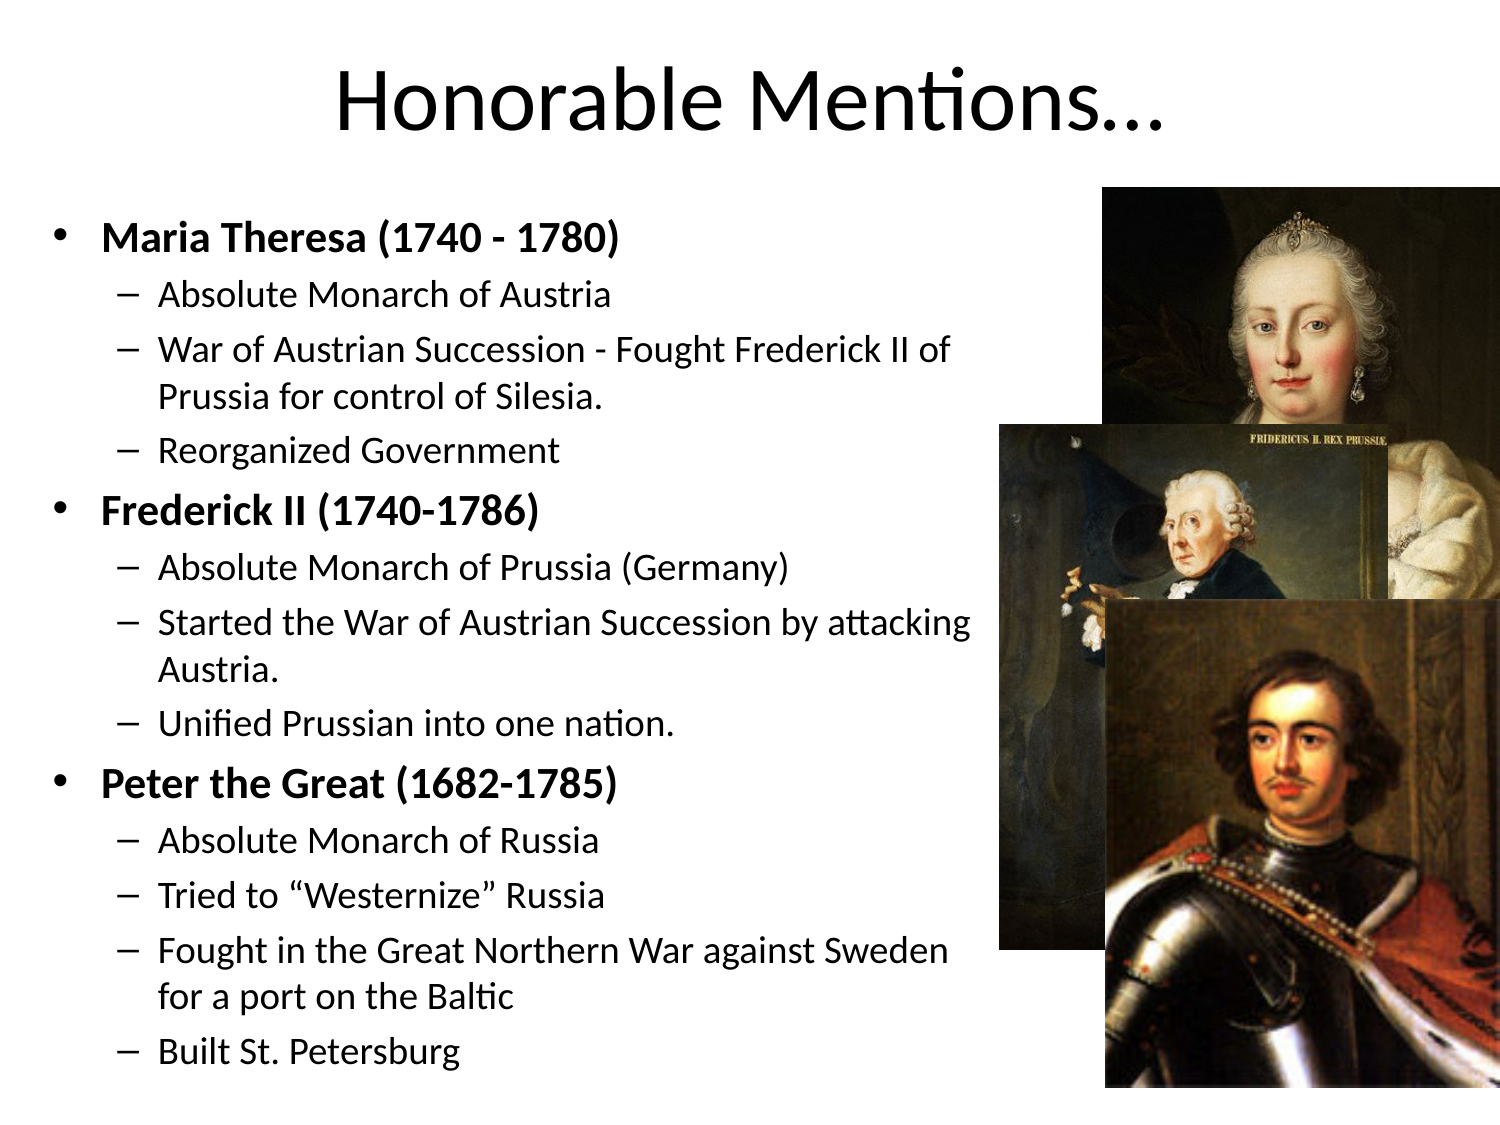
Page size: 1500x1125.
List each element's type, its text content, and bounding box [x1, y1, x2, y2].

picture [999, 187, 1500, 1088]
list Maria Theresa (1740 - 1780) Absolute Monarch of Austria War of Austrian Succession - Fought Frederick II of Prussia for control of Silesia. Reorganized Government Frederick II (1740-1786) Absolute Monarch of Prussia (Germany) Started the War of Austrian Succession by attacking Austria. Unified Prussian into one nation. Peter the Great (1682-1785) Absolute Monarch of Russia Tried to “Westernize” Russia Fought in the Great Northern War against Sweden for a port on the Baltic Built St. Petersburg [37, 200, 988, 1088]
title Honorable Mentions… [75, 0, 1425, 188]
